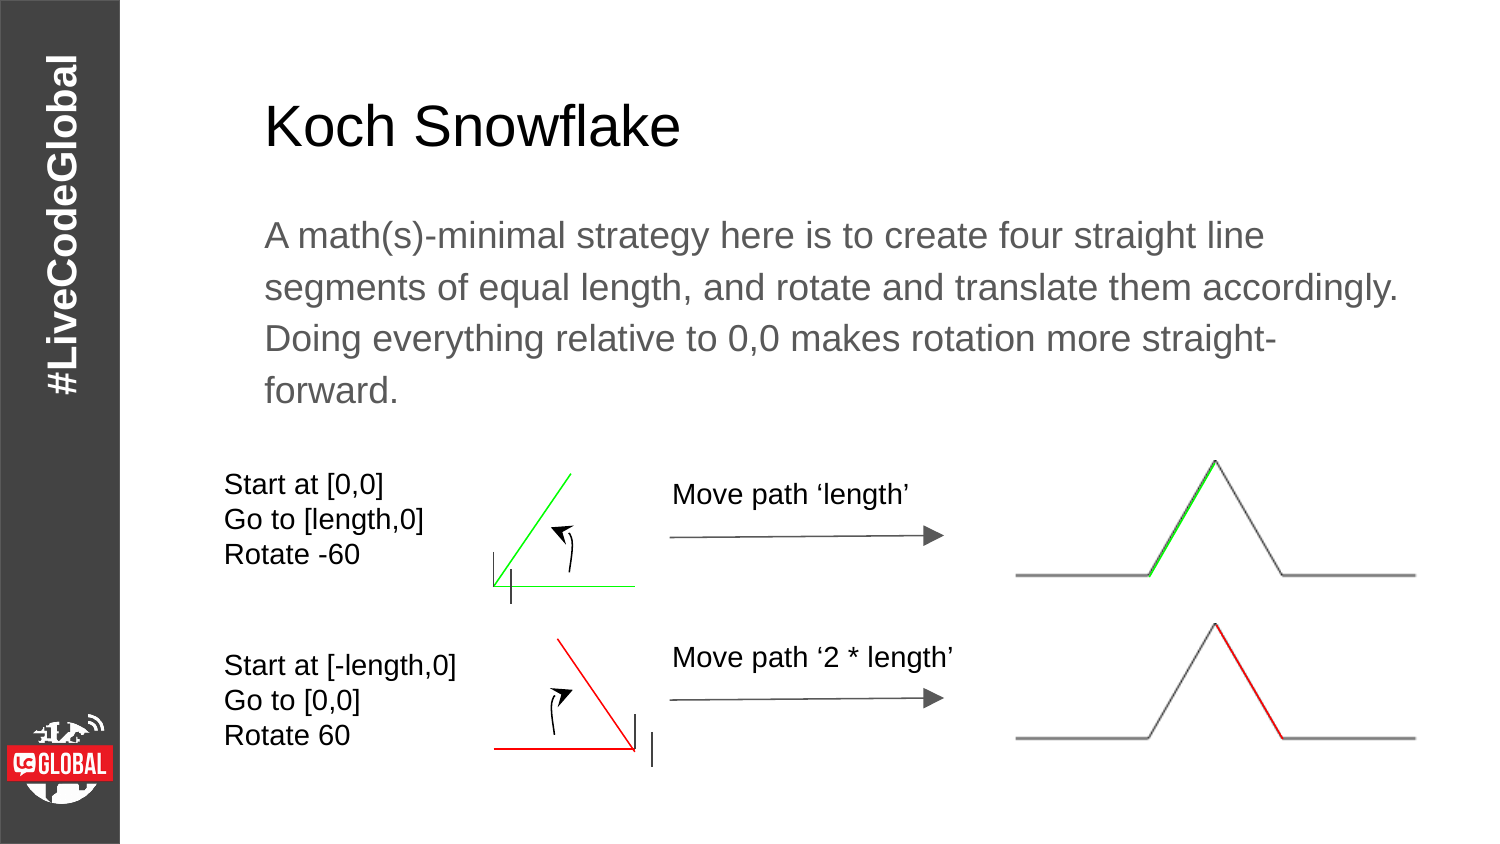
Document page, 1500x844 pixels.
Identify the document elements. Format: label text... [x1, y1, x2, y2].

list A math(s)-minimal strategy here is to create four straight line segments of equal length, and rotate and translate them accordingly. Doing everything relative to 0,0 makes rotation more straight-forward. [249, 189, 1417, 430]
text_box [1149, 462, 1216, 578]
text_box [1216, 624, 1284, 740]
text_box Move path ‘length’ [657, 460, 932, 536]
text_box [557, 638, 636, 753]
title Koch Snowflake [249, 72, 1417, 167]
text_box Move path ‘2 * length’ [656, 623, 1010, 698]
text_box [493, 473, 572, 587]
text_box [669, 697, 945, 701]
text_box Start at [0,0] Go to [length,0] Rotate -60 [208, 450, 484, 586]
picture [7, 714, 113, 804]
text_box Start at [-length,0] Go to [0,0] Rotate 60 [208, 631, 484, 767]
picture [1015, 413, 1427, 802]
